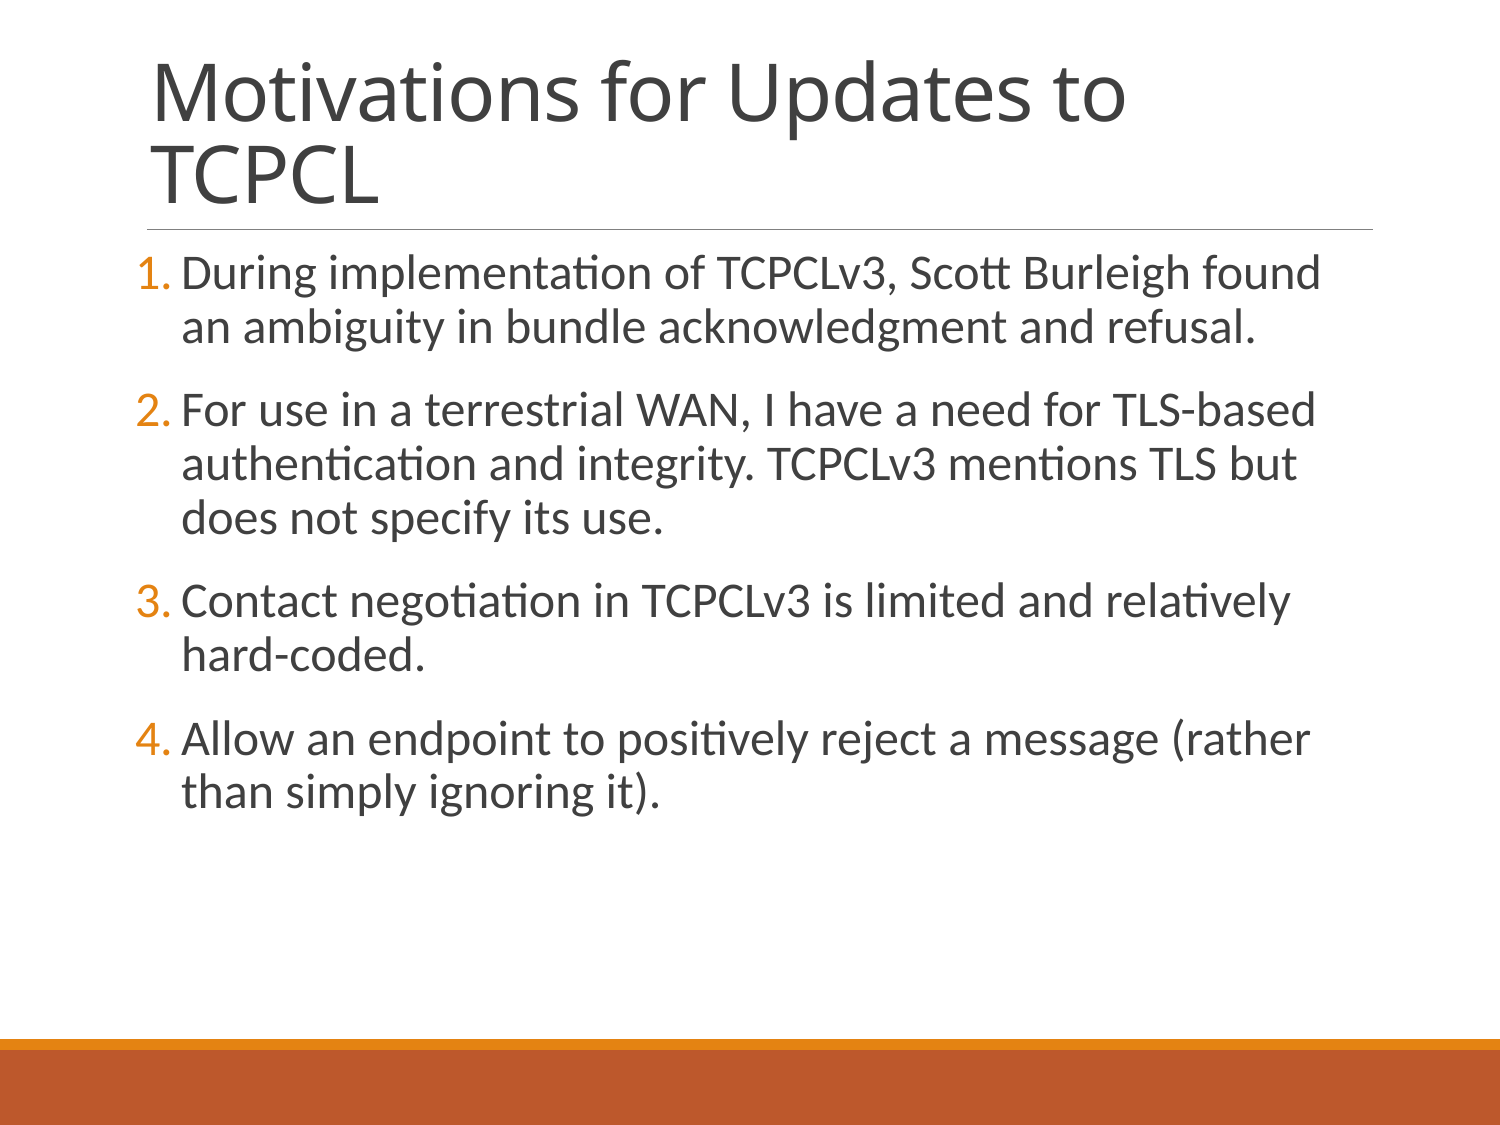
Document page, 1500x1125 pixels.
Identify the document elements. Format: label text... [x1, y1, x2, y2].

list During implementation of TCPCLv3, Scott Burleigh found an ambiguity in bundle acknowledgment and refusal. For use in a terrestrial WAN, I have a need for TLS-based authentication and integrity. TCPCLv3 mentions TLS but does not specify its use. Contact negotiation in TCPCLv3 is limited and relatively hard-coded. Allow an endpoint to positively reject a message (rather than simply ignoring it). [135, 238, 1373, 963]
title Motivations for Updates to TCPCL [135, 47, 1373, 227]
